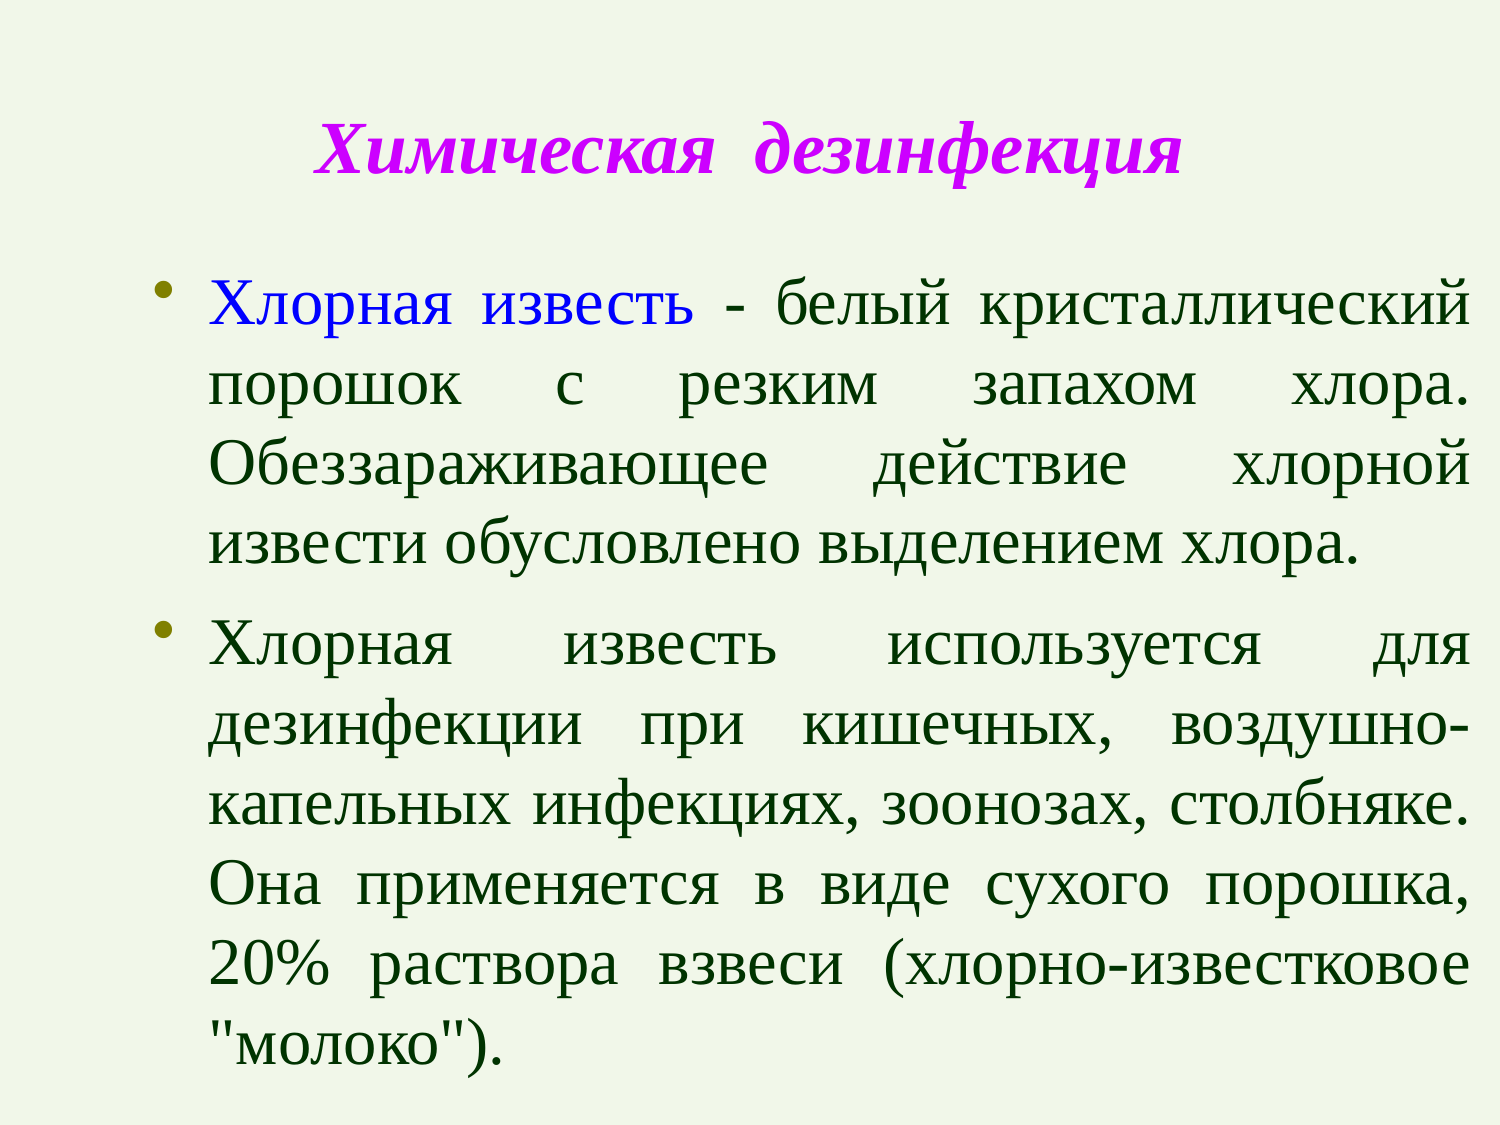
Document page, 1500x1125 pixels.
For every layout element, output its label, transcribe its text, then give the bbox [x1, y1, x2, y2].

list Хлорная известь - белый кристаллический порошок с резким запахом хлора. Обеззараживающее действие хлорной извести обусловлено выделением хлора. Хлорная известь используется для дезинфекции при кишечных, воздушно-капельных инфекциях, зоонозах, столбняке. Она применяется в виде сухого порошка, 20% раствора взвеси (хлорно-известковое "молоко"). [137, 249, 1488, 1000]
title Химическая дезинфекция [112, 50, 1388, 238]
